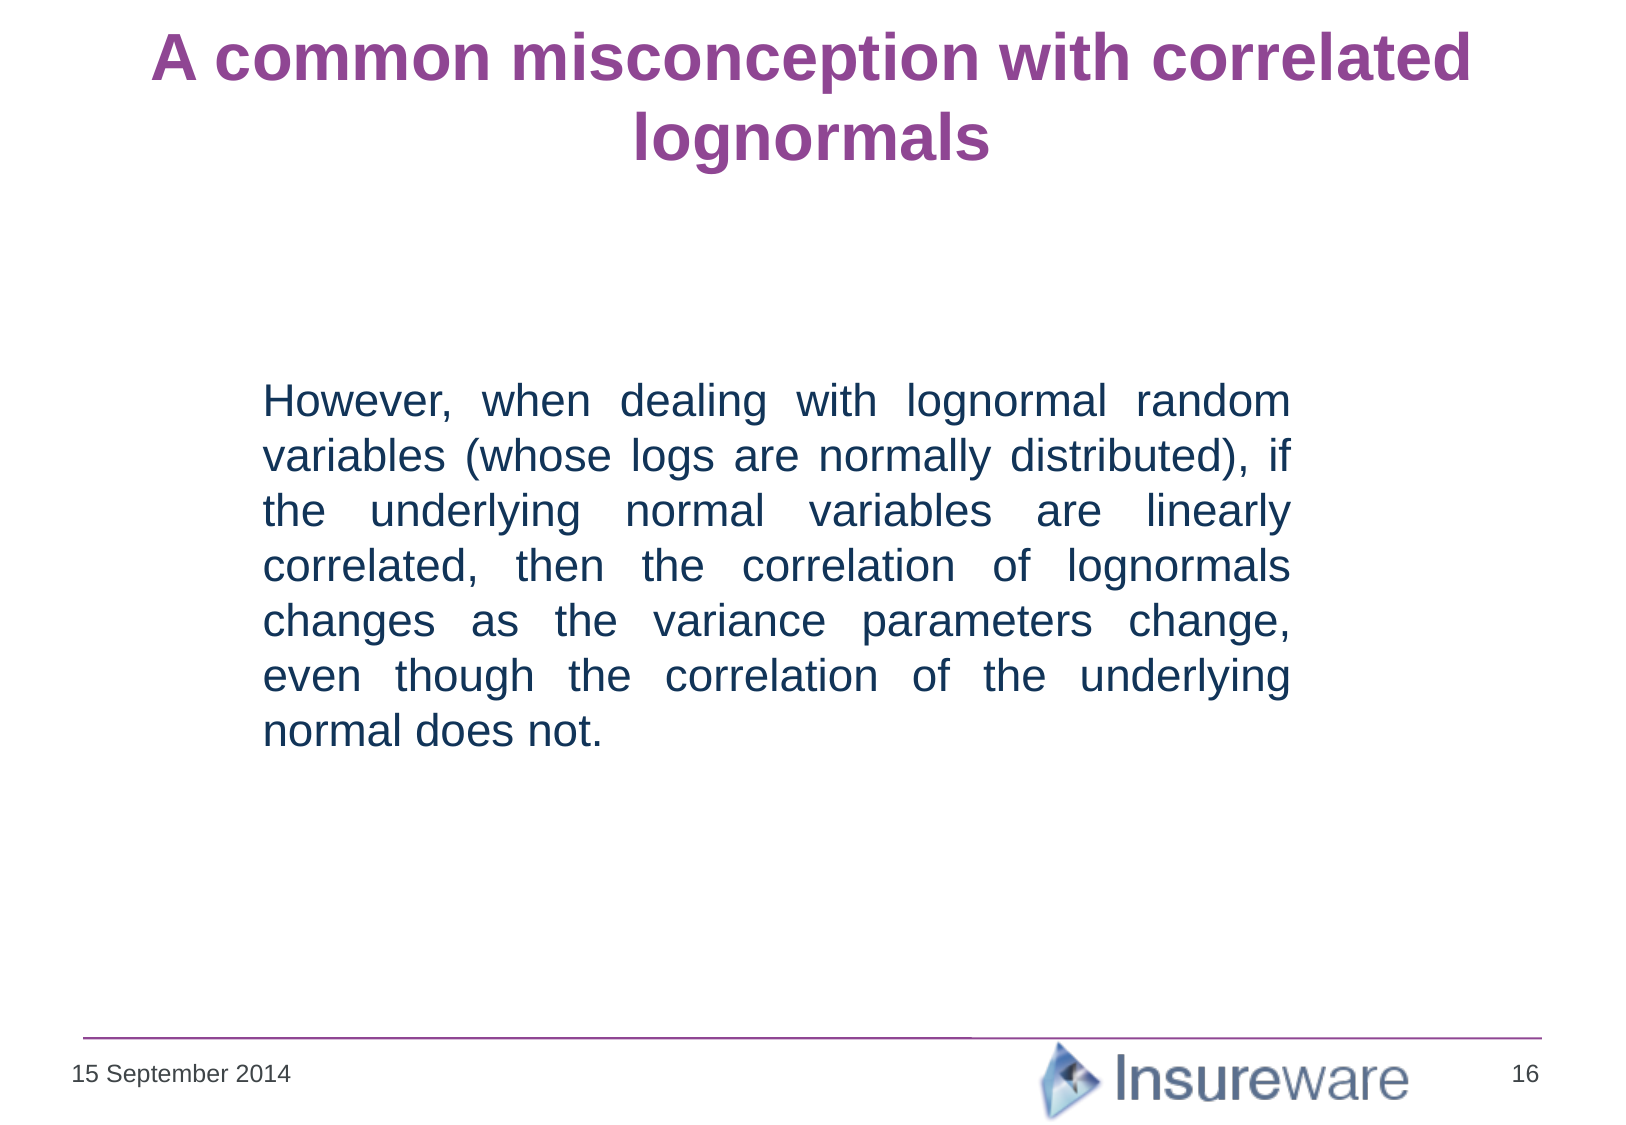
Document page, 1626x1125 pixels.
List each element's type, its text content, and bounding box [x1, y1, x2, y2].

title A common misconception with correlated lognormals [75, 0, 1550, 188]
slide_number 16 [1439, 1050, 1555, 1106]
picture [1036, 1039, 1416, 1125]
text_box However, when dealing with lognormal random variables (whose logs are normally distributed), if the underlying normal variables are linearly correlated, then the correlation of lognormals changes as the variance parameters change, even though the correlation of the underlying normal does not. [203, 363, 1308, 800]
